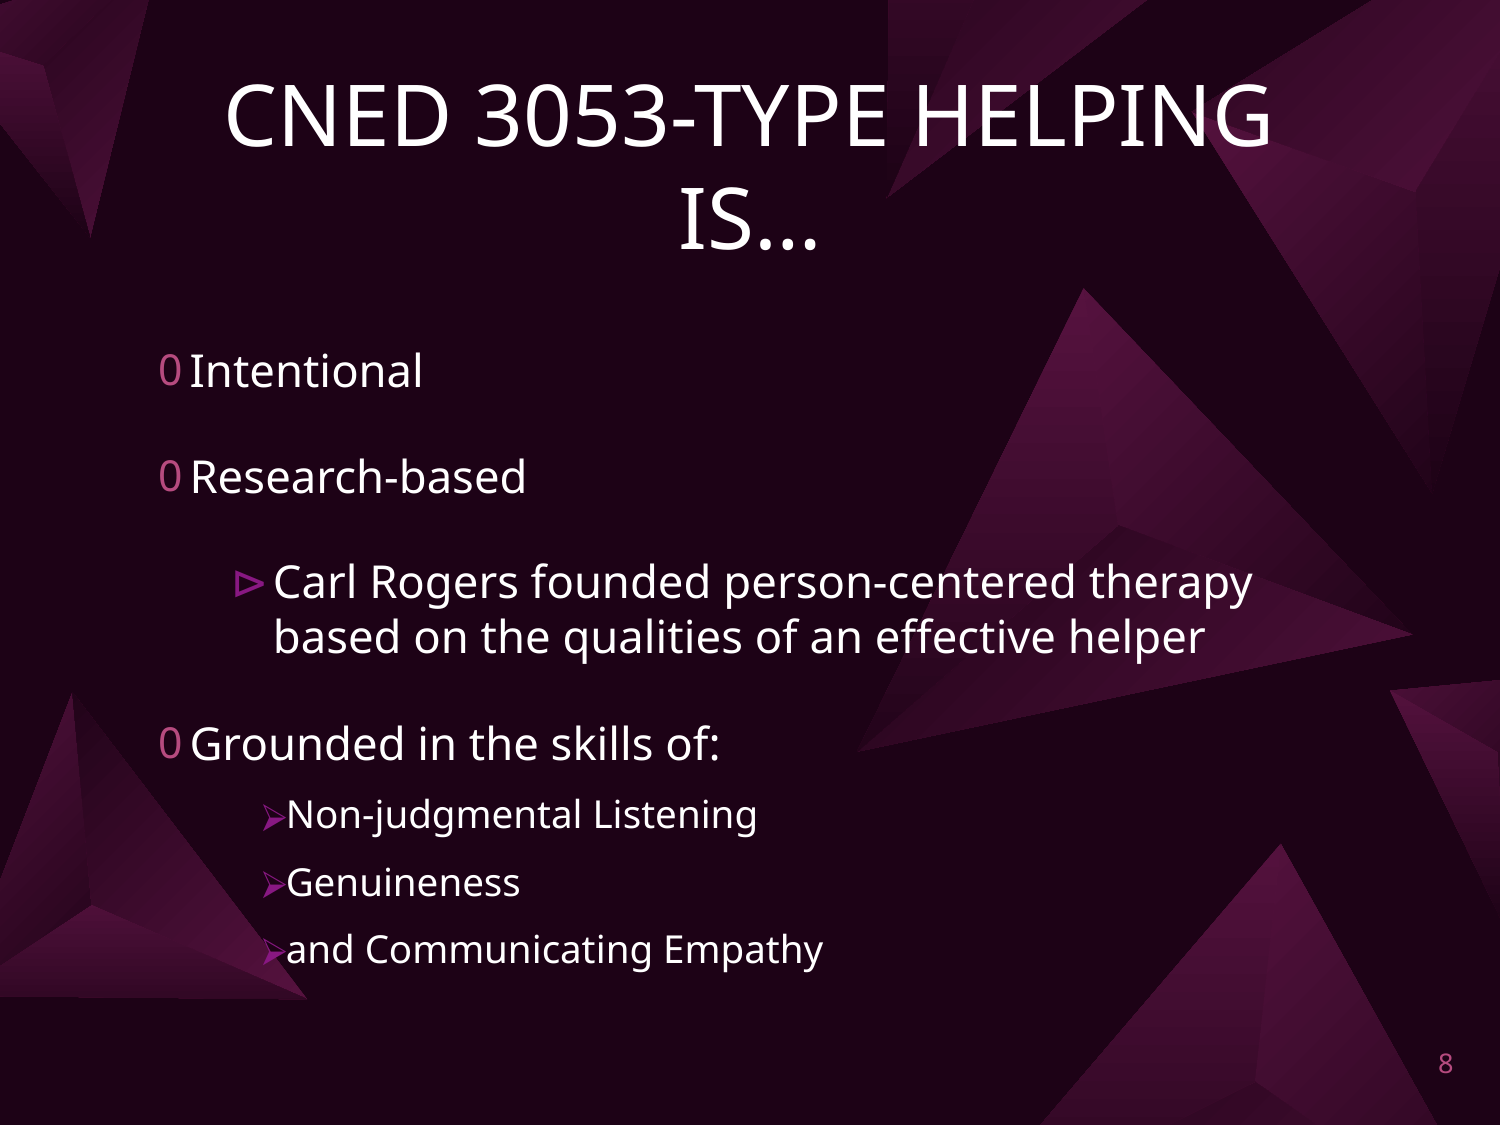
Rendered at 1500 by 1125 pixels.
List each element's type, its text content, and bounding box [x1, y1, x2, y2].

title CNED 3053-Type Helping is… [156, 59, 1344, 269]
slide_number 8 [1402, 1022, 1469, 1109]
list Intentional Research-based Carl Rogers founded person-centered therapy based on the qualities of an effective helper Grounded in the skills of: Non-judgmental Listening Genuineness and Communicating Empathy [137, 334, 1363, 983]
